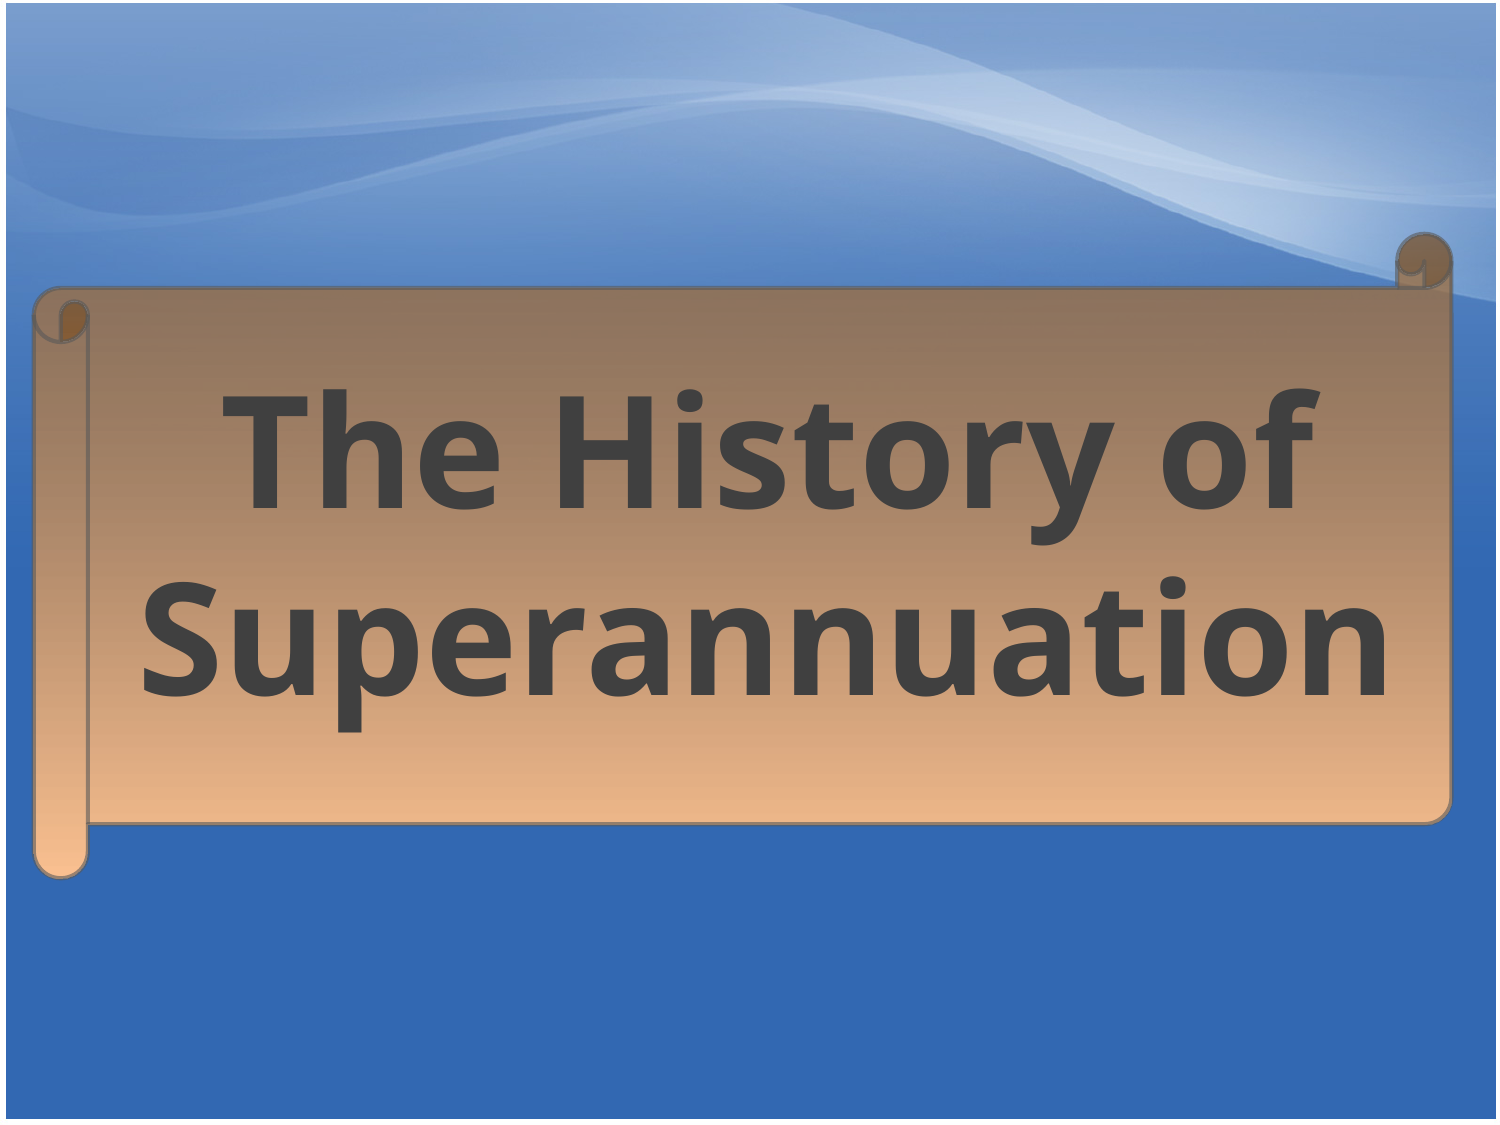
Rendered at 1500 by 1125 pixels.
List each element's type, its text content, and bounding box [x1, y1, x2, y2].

text_box [31, 231, 1454, 881]
picture [0, 0, 1500, 1125]
text_box The History of Superannuation [35, 344, 1500, 735]
